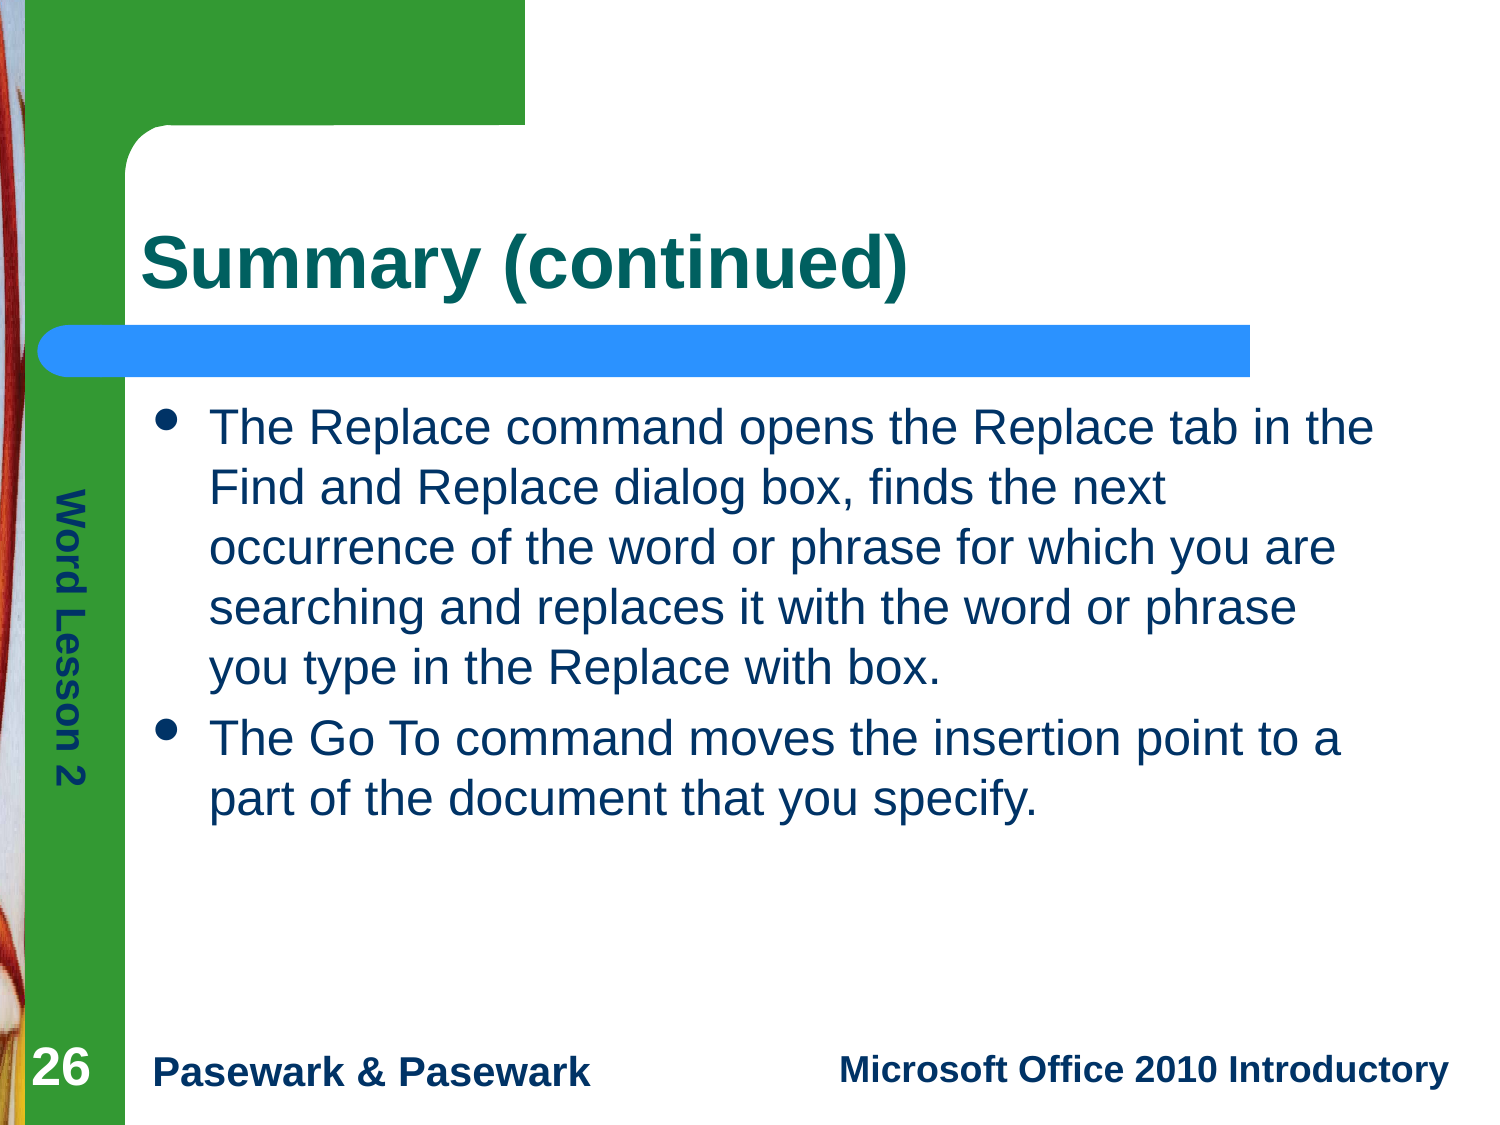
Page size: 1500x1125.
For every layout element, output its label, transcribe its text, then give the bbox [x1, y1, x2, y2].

slide_number 26 [13, 1023, 111, 1105]
picture [0, 0, 25, 1125]
list The Replace command opens the Replace tab in the Find and Replace dialog box, finds the next occurrence of the word or phrase for which you are searching and replaces it with the word or phrase you type in the Replace with box. The Go To command moves the insertion point to a part of the document that you specify. [137, 387, 1400, 999]
title Summary (continued) [124, 124, 1426, 313]
